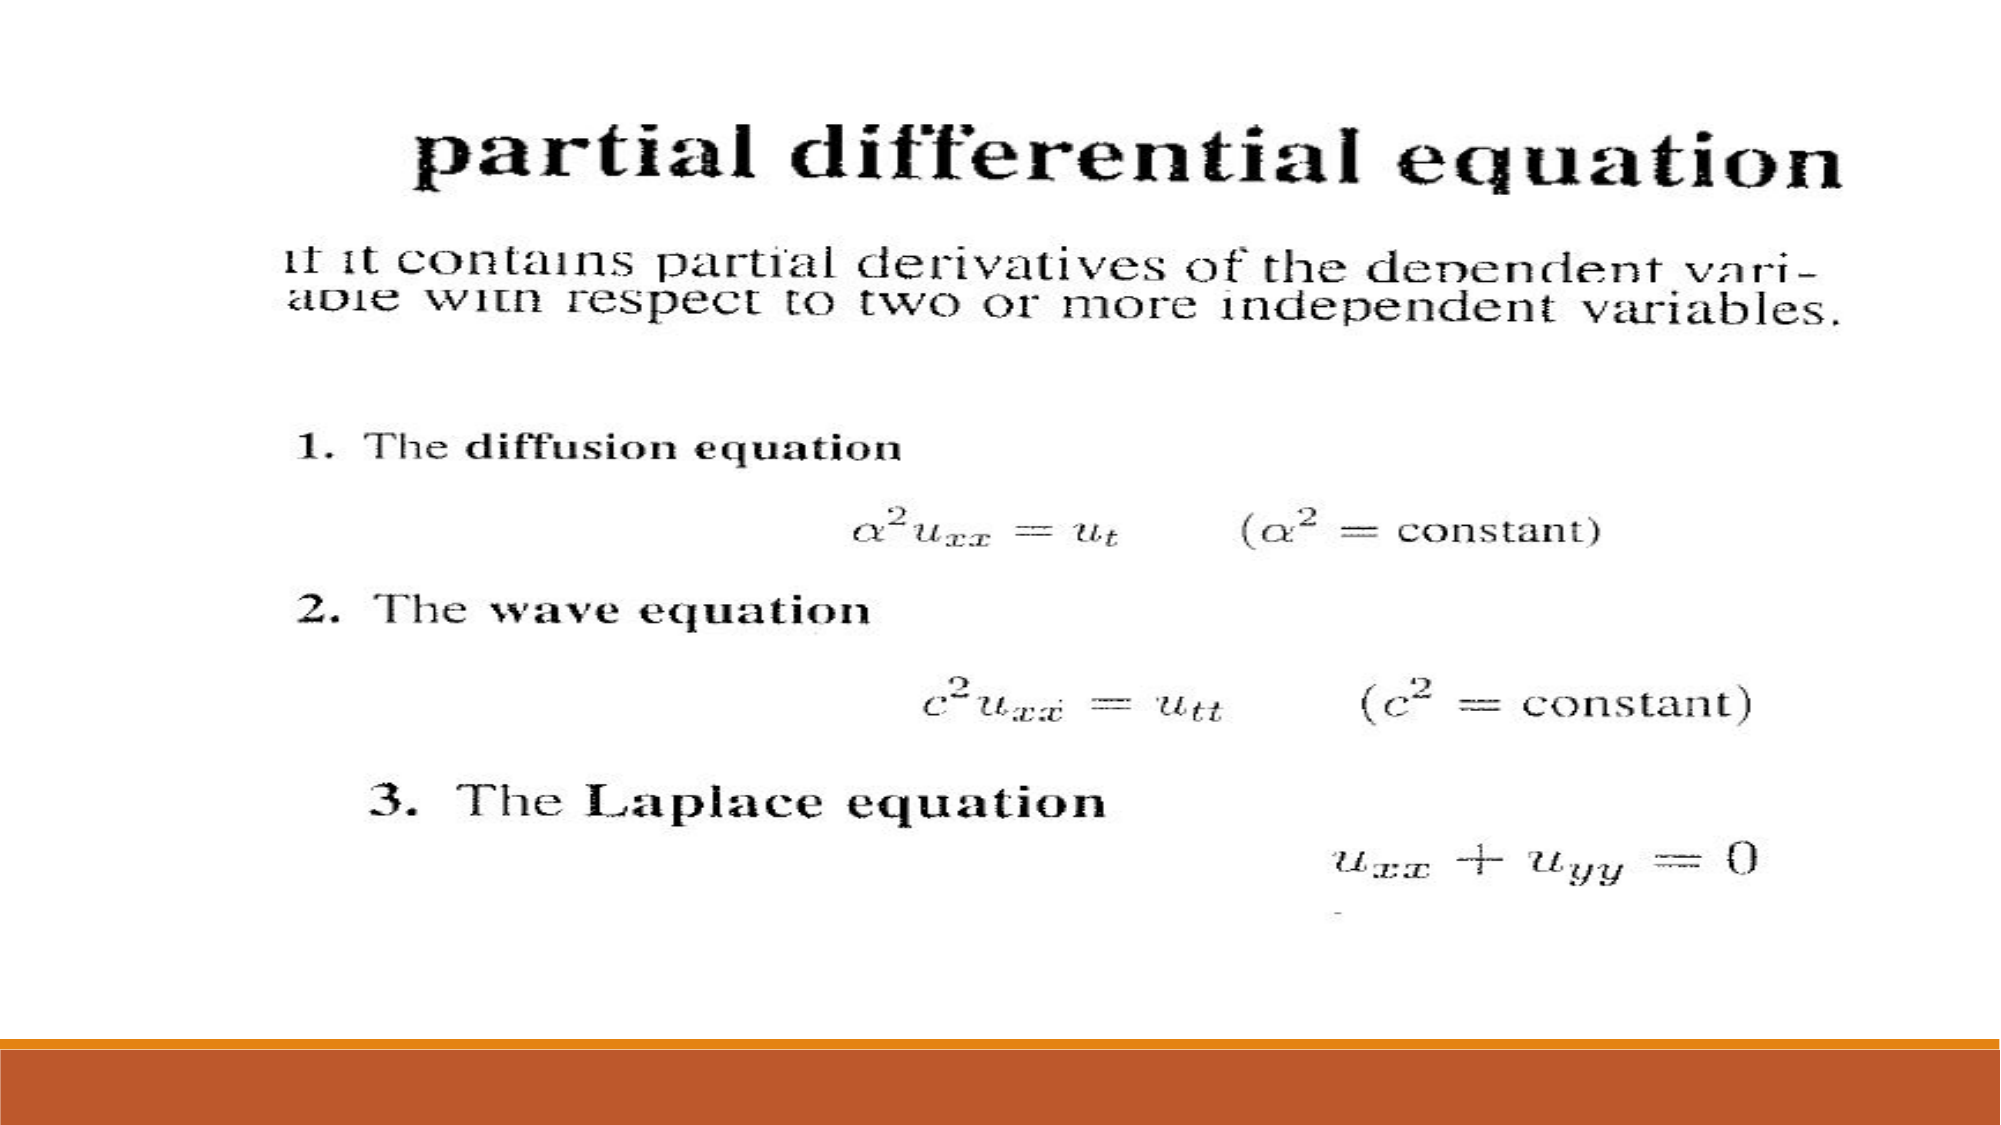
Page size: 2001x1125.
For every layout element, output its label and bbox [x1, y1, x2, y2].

picture [142, 97, 1925, 945]
